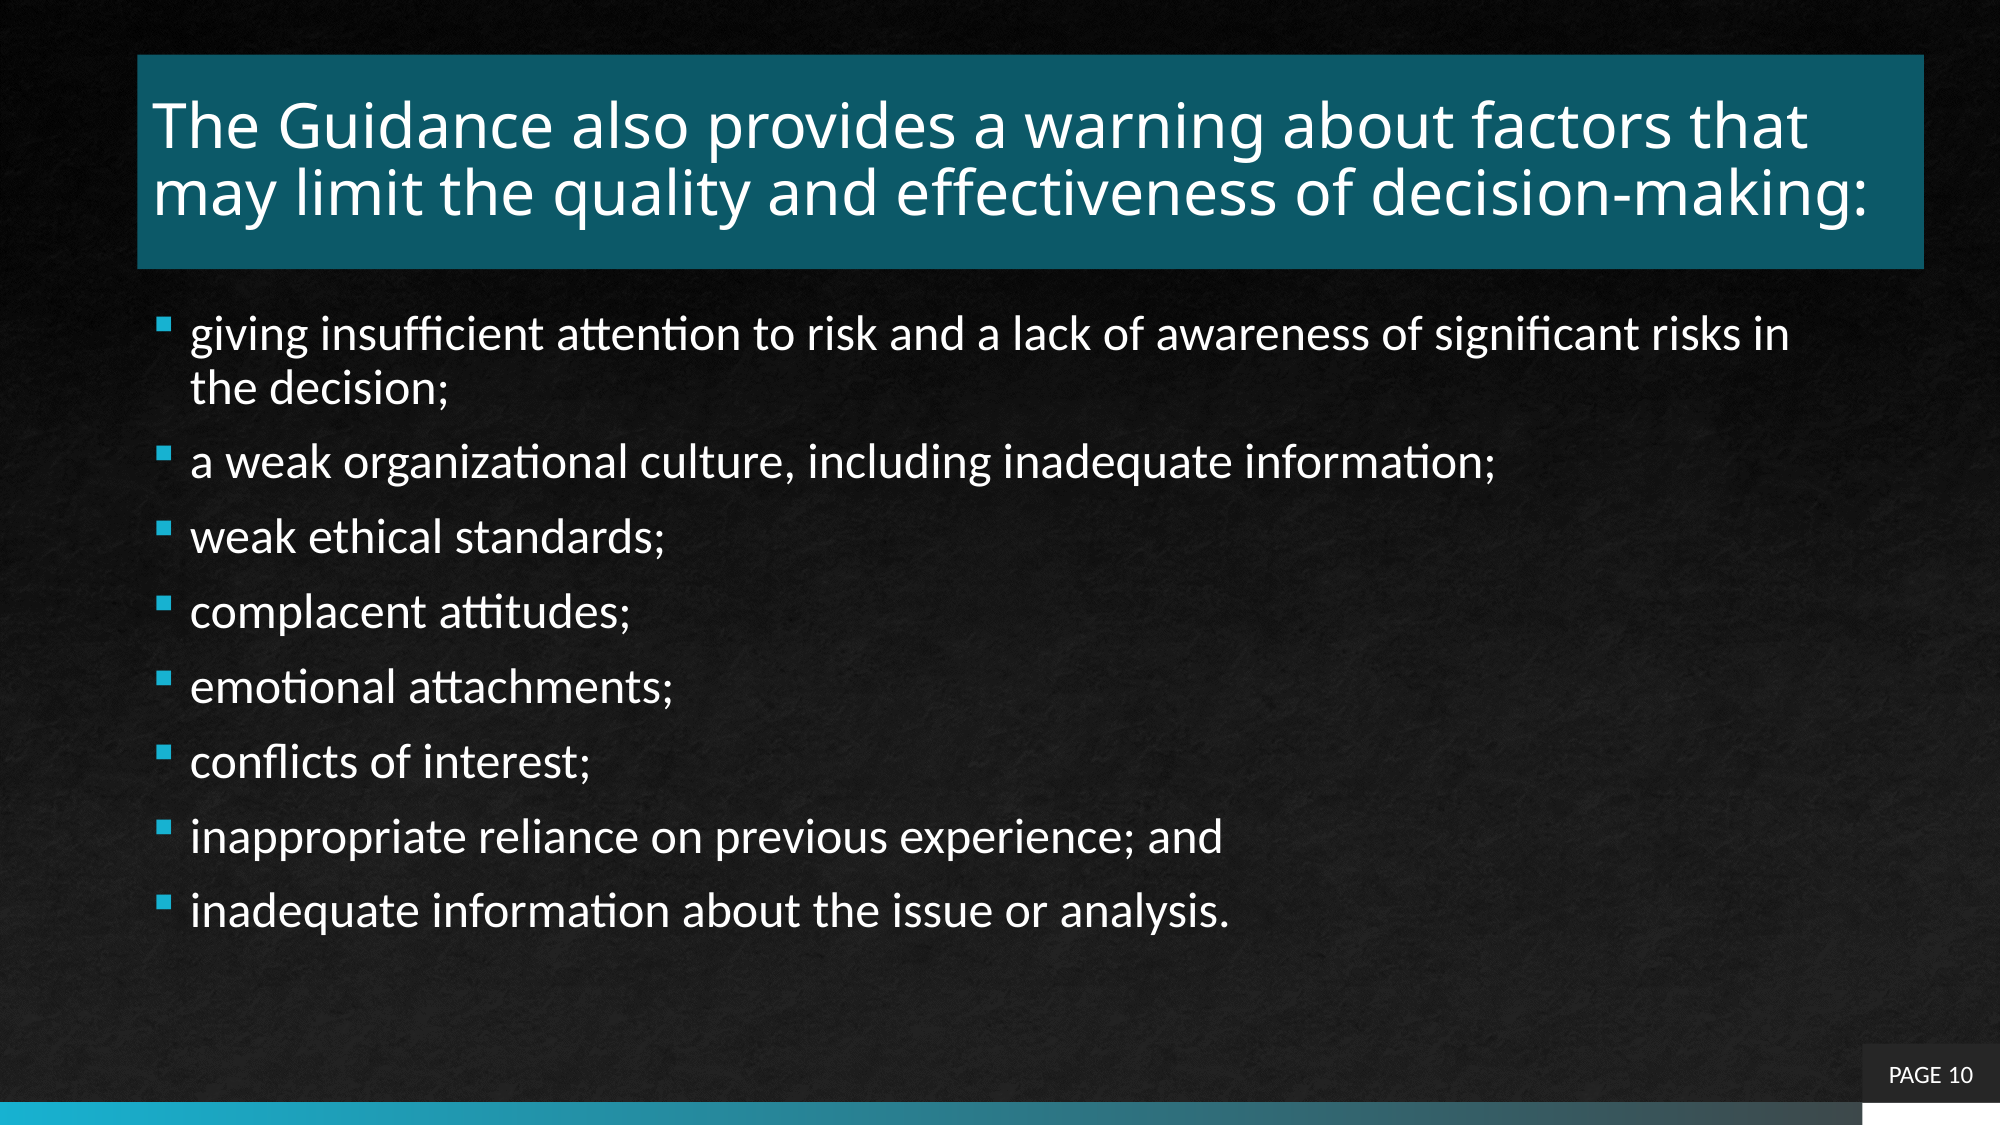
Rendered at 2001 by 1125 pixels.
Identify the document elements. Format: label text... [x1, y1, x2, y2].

picture [0, 0, 2000, 1103]
title The Guidance also provides a warning about factors that may limit the quality and effectiveness of decision-making: [137, 54, 1924, 270]
slide_number PAGE 10 [1862, 1043, 2000, 1103]
list giving insufﬁcient attention to risk and a lack of awareness of signiﬁcant risks in the decision; a weak organizational culture, including inadequate information; weak ethical standards; complacent attitudes; emotional attachments; conflicts of interest; inappropriate reliance on previous experience; and inadequate information about the issue or analysis. [137, 299, 1863, 1014]
